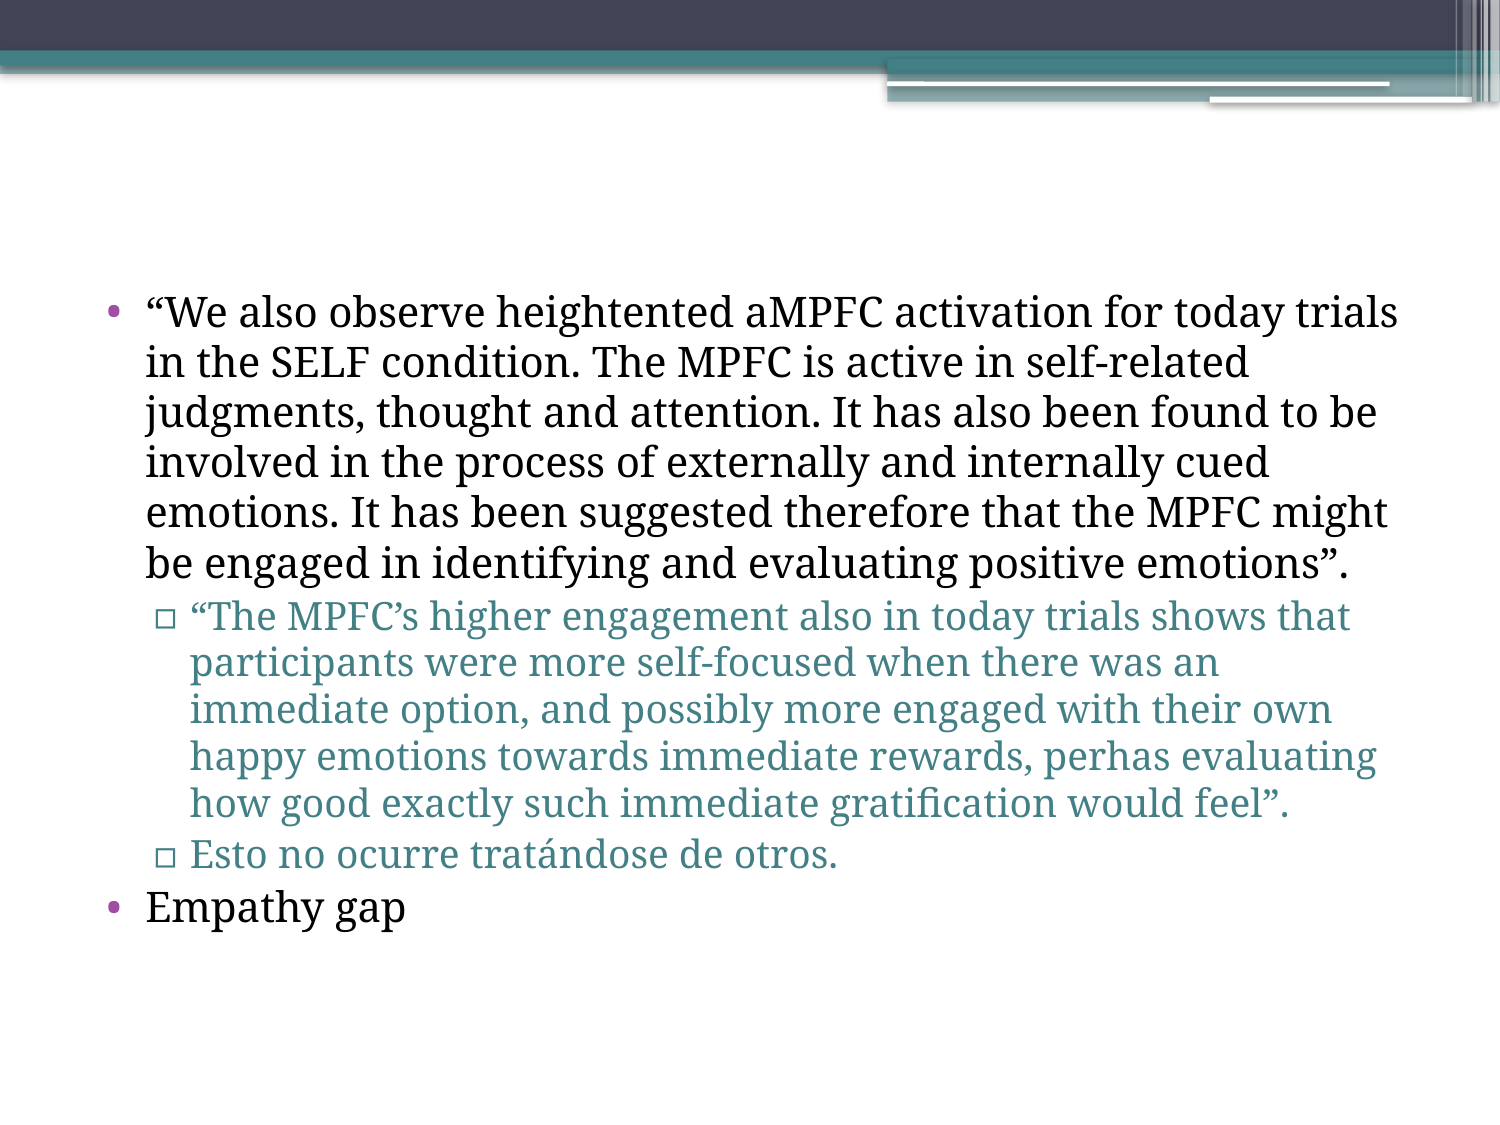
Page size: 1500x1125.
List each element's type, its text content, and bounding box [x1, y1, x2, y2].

list “We also observe heightented aMPFC activation for today trials in the SELF condition. The MPFC is active in self-related judgments, thought and attention. It has also been found to be involved in the process of externally and internally cued emotions. It has been suggested therefore that the MPFC might be engaged in identifying and evaluating positive emotions”. “The MPFC’s higher engagement also in today trials shows that participants were more self-focused when there was an immediate option, and possibly more engaged with their own happy emotions towards immediate rewards, perhas evaluating how good exactly such immediate gratification would feel”. Esto no ocurre tratándose de otros. Empathy gap [75, 277, 1425, 988]
